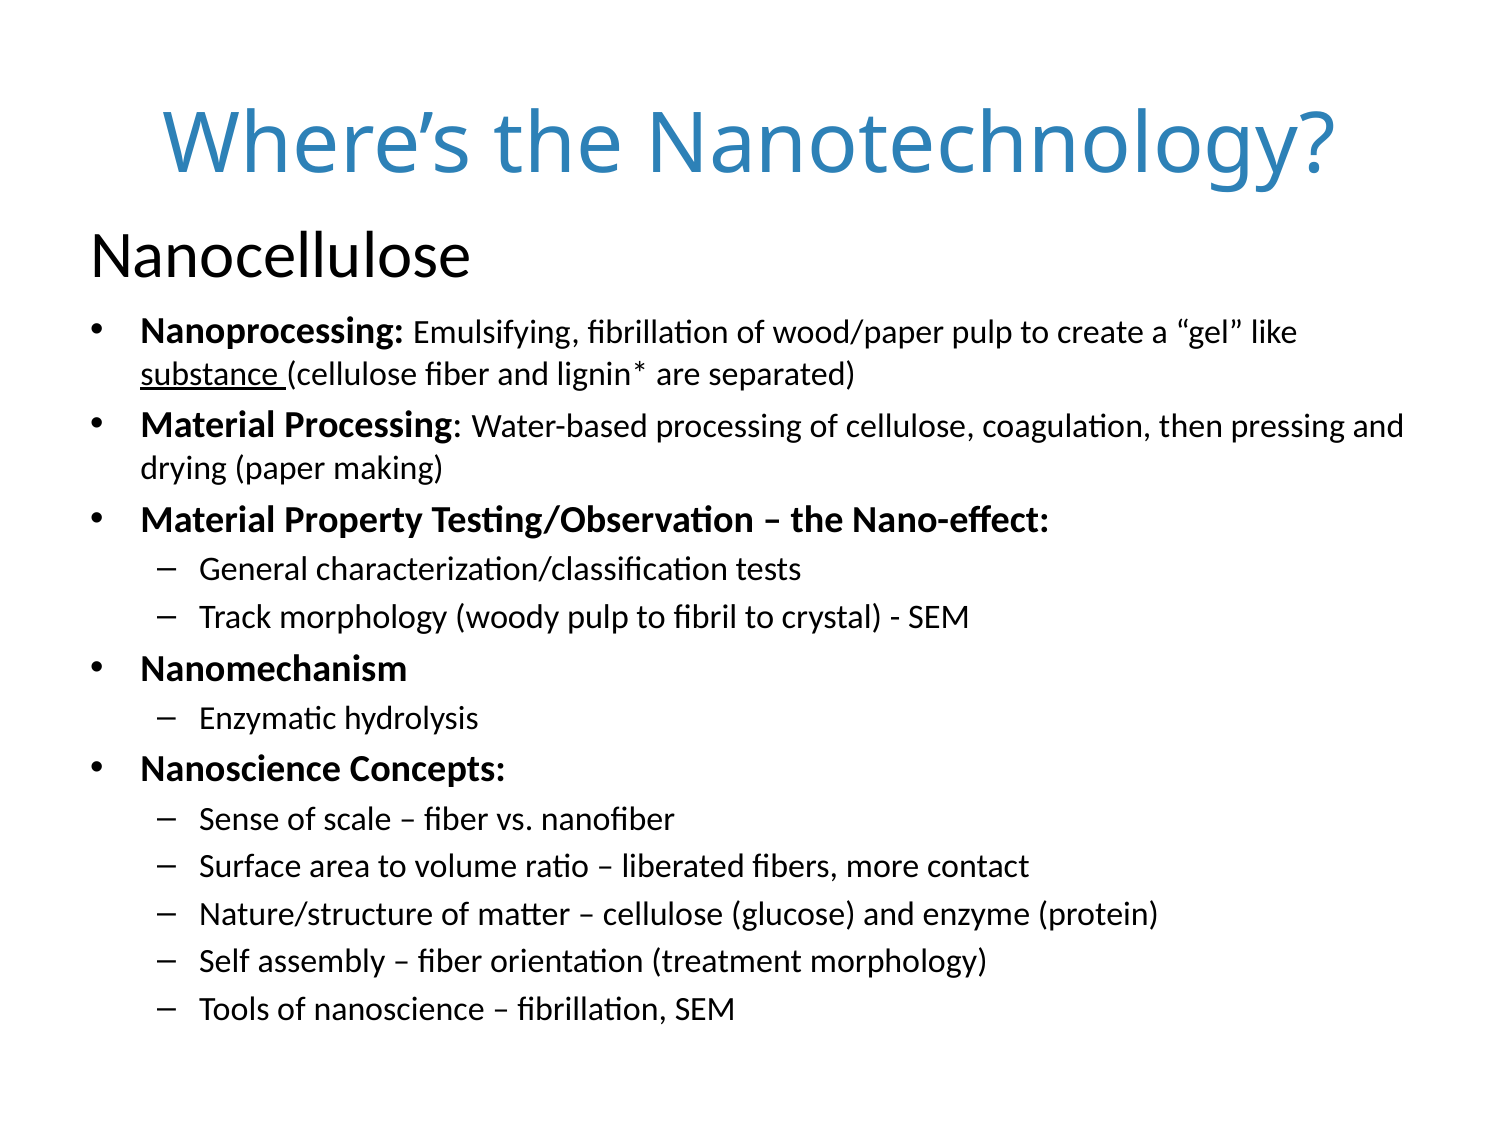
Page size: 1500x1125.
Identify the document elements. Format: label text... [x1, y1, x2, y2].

title Where’s the Nanotechnology? [75, 45, 1425, 203]
list Nanocellulose [75, 203, 1425, 309]
list Nanoprocessing: Emulsifying, fibrillation of wood/paper pulp to create a “gel” like substance (cellulose fiber and lignin* are separated) Material Processing: Water-based processing of cellulose, coagulation, then pressing and drying (paper making) Material Property Testing/Observation – the Nano-effect: General characterization/classification tests Track morphology (woody pulp to fibril to crystal) - SEM Nanomechanism Enzymatic hydrolysis Nanoscience Concepts: Sense of scale – fiber vs. nanofiber Surface area to volume ratio – liberated fibers, more contact Nature/structure of matter – cellulose (glucose) and enzyme (protein) Self assembly – fiber orientation (treatment morphology) Tools of nanoscience – fibrillation, SEM [75, 309, 1425, 1041]
